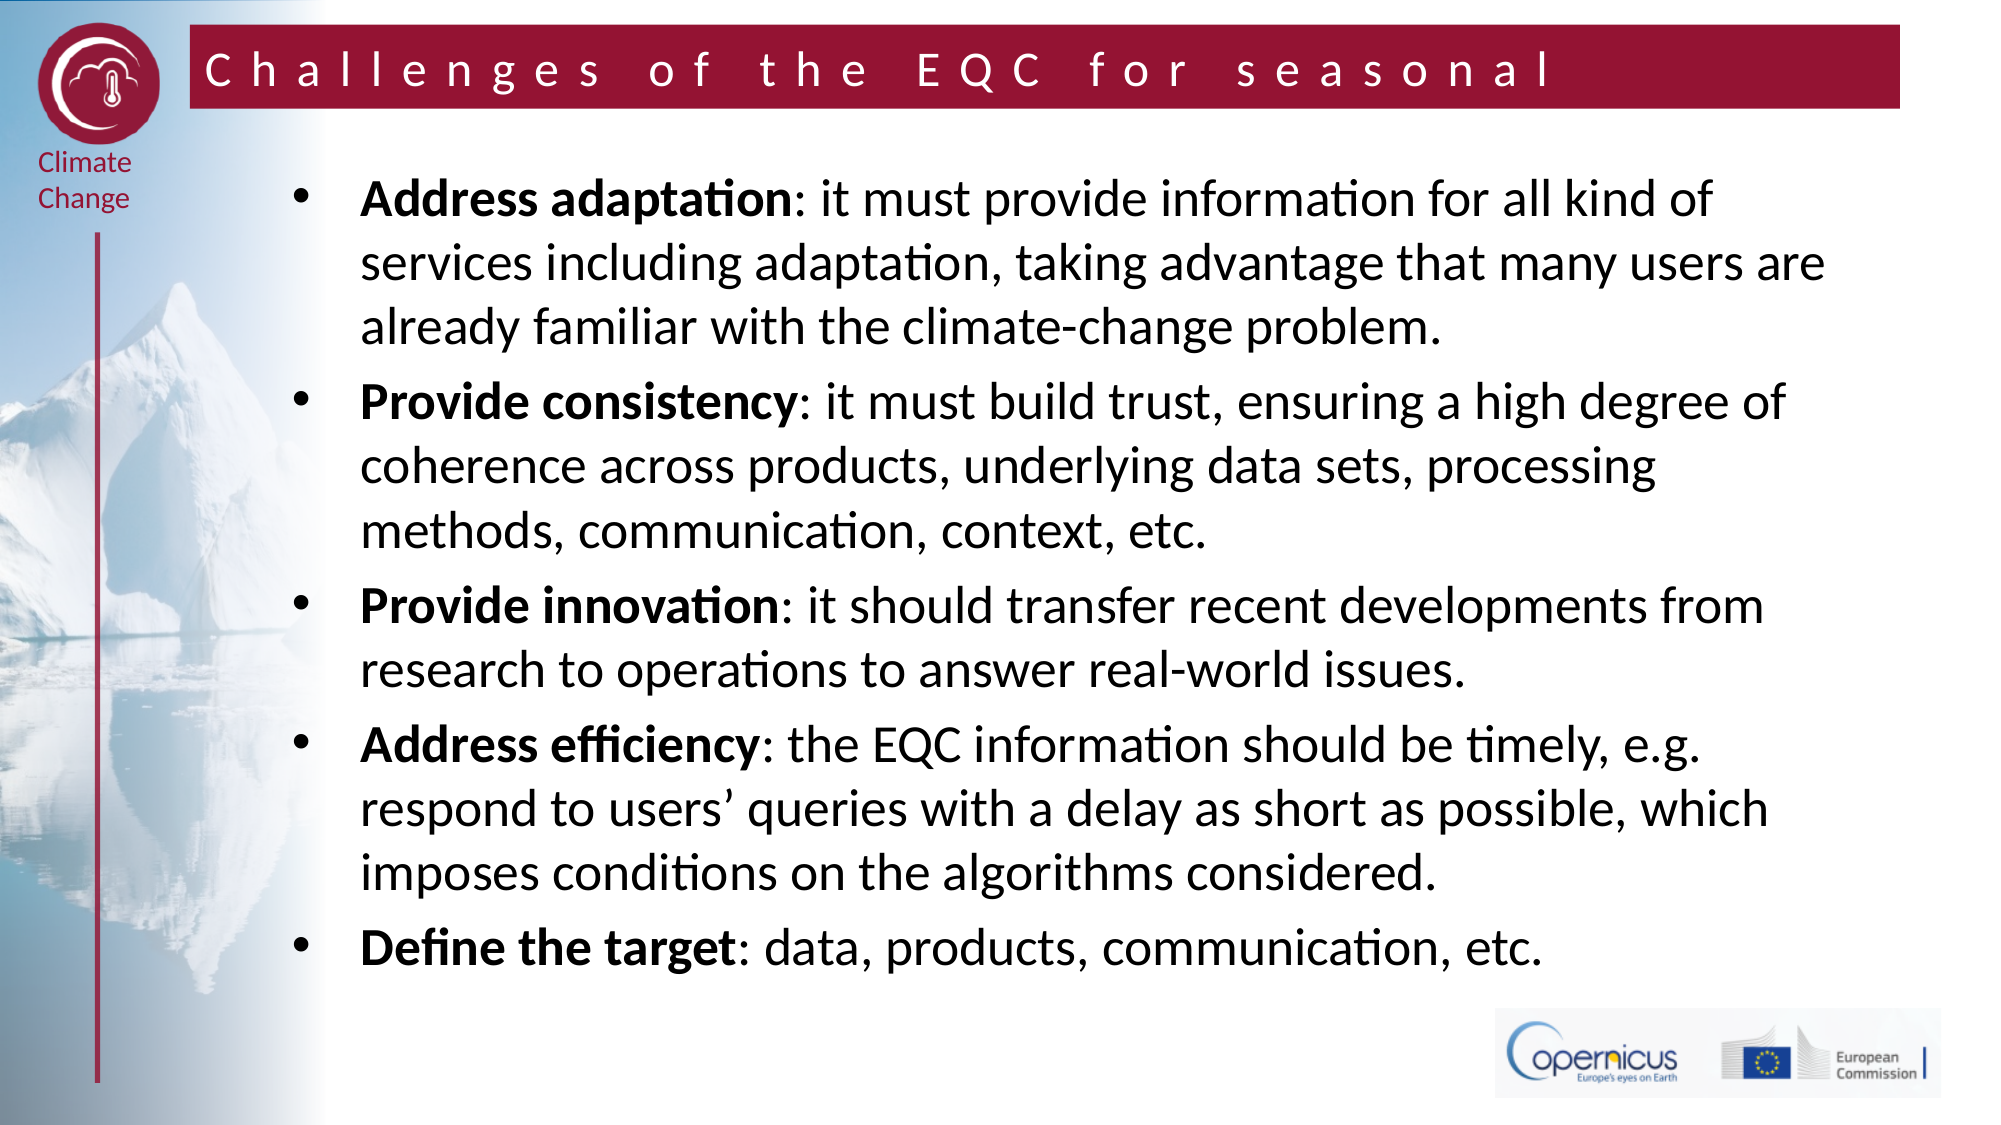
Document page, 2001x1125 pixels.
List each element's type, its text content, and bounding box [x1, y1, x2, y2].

title Challenges of the EQC for seasonal [189, 24, 1900, 109]
picture [25, 4, 171, 155]
list Address adaptation: it must provide information for all kind of services including adaptation, taking advantage that many users are already familiar with the climate-change problem. Provide consistency: it must build trust, ensuring a high degree of coherence across products, underlying data sets, processing methods, communication, context, etc. Provide innovation: it should transfer recent developments from research to operations to answer real-world issues. Address efficiency: the EQC information should be timely, e.g. respond to users’ queries with a delay as short as possible, which imposes conditions on the algorithms considered. Define the target: data, products, communication, etc. [276, 155, 1874, 992]
picture [1495, 1008, 1942, 1098]
